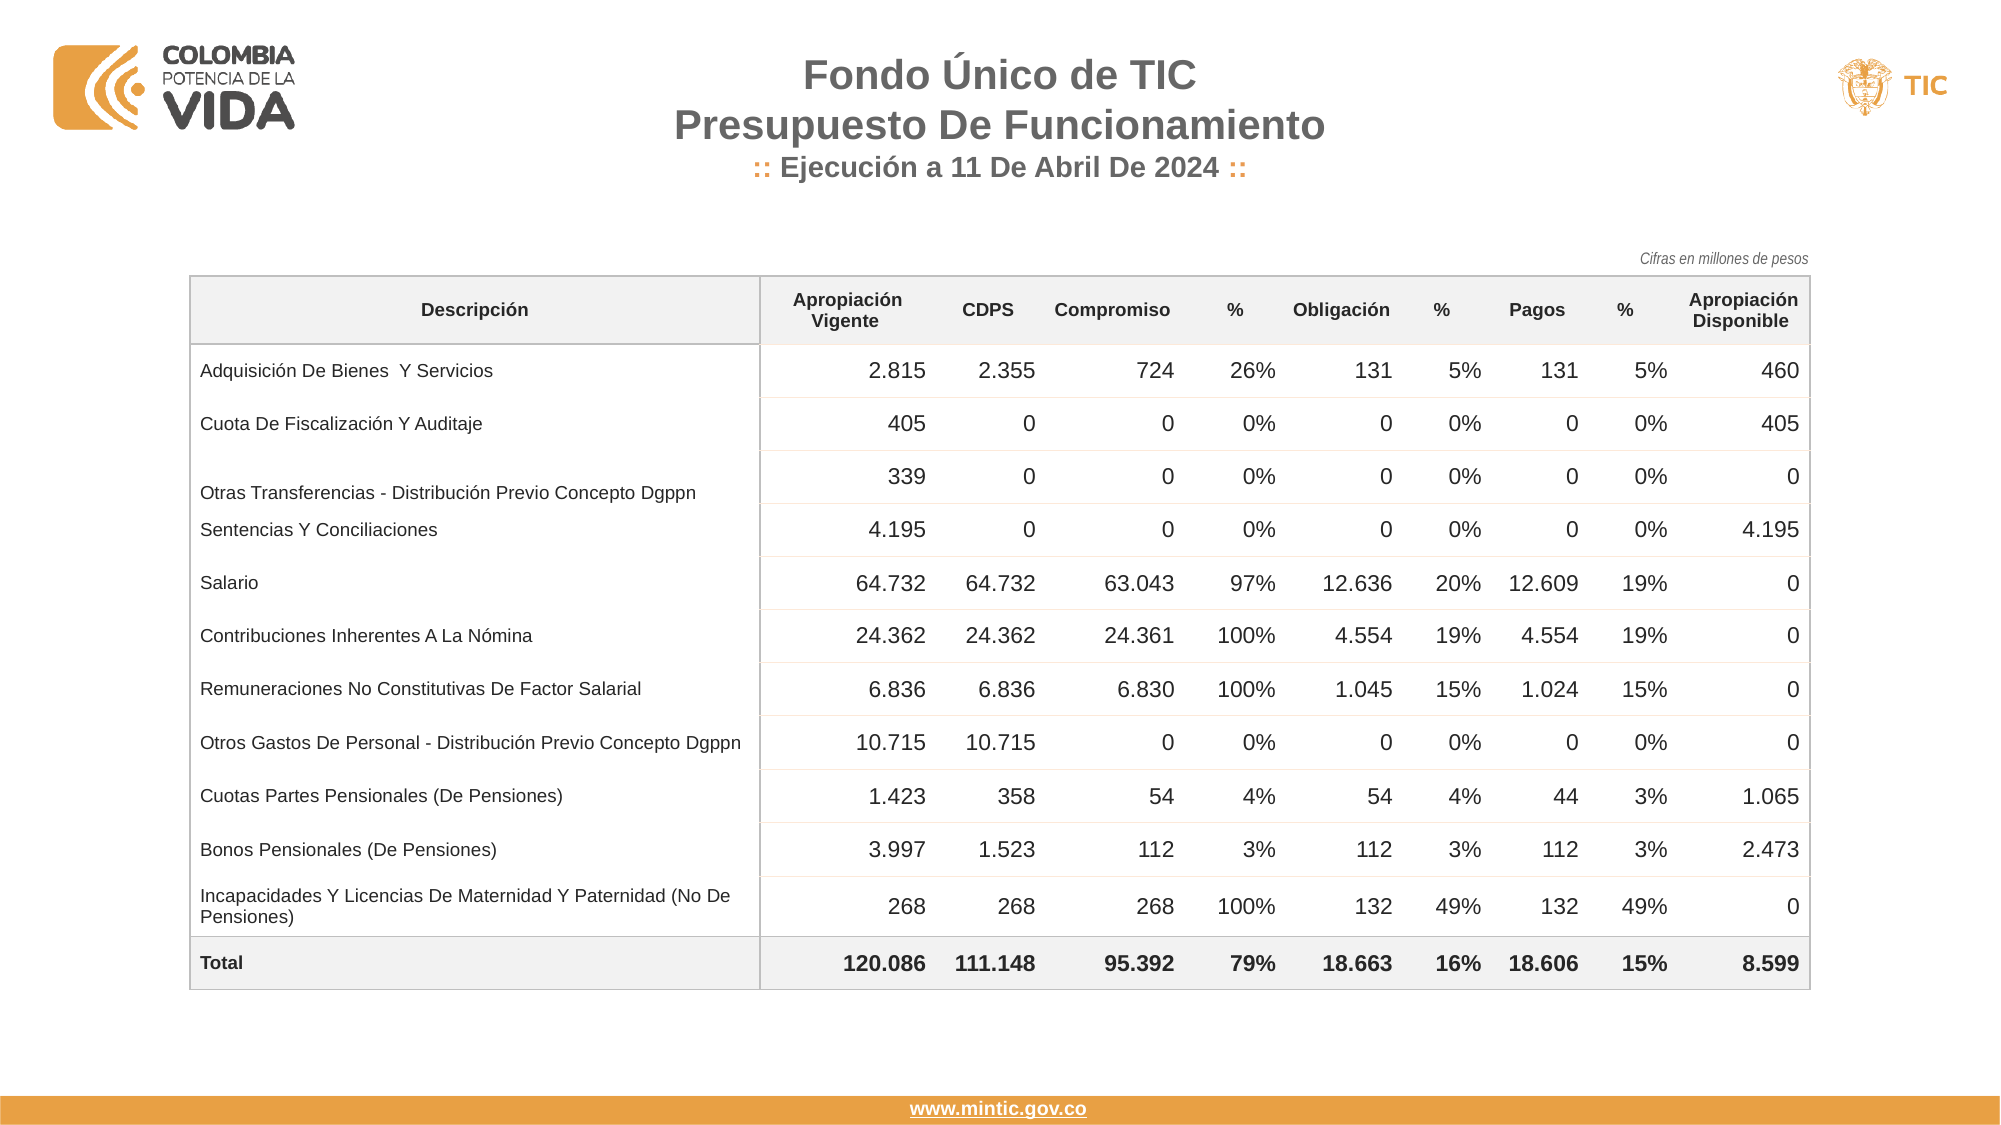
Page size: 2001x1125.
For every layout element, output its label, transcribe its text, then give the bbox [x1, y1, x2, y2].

table_header Apropiación Disponible [1678, 277, 1809, 344]
table_header CDPS [936, 277, 1046, 344]
table_cell 0% [1589, 504, 1678, 556]
table_cell 0 [1046, 504, 1185, 556]
table_cell 3% [1403, 823, 1492, 876]
table_cell Total [191, 937, 759, 989]
table_header % [1185, 277, 1286, 344]
table_cell 0 [1286, 451, 1403, 503]
table_cell 64.732 [761, 557, 936, 609]
table_cell 4.554 [1286, 610, 1403, 662]
table_cell Bonos Pensionales (De Pensiones) [191, 823, 759, 876]
table_cell 0 [1678, 663, 1809, 715]
table_cell 405 [1678, 398, 1809, 450]
table_cell Cuotas Partes Pensionales (De Pensiones) [191, 770, 759, 823]
table_cell Cuota De Fiscalización Y Auditaje [191, 397, 759, 450]
table_cell 97% [1185, 557, 1286, 609]
table_cell 26% [1185, 345, 1286, 397]
table_cell 0 [1492, 398, 1589, 450]
table_cell 131 [1492, 345, 1589, 397]
table_header % [1403, 277, 1492, 344]
table_cell 63.043 [1046, 557, 1185, 609]
table_cell Salario [191, 556, 759, 610]
table_cell 4% [1185, 770, 1286, 822]
table_cell 0 [1678, 877, 1809, 936]
table_cell 268 [936, 877, 1046, 936]
table_cell 19% [1403, 610, 1492, 662]
table_cell 0 [1046, 398, 1185, 450]
table_cell 12.636 [1286, 557, 1403, 609]
picture [0, 0, 2001, 1125]
table_cell 0% [1185, 504, 1286, 556]
table_cell Remuneraciones No Constitutivas De Factor Salarial [191, 663, 759, 716]
table_cell 64.732 [936, 557, 1046, 609]
table_cell 2.355 [936, 345, 1046, 397]
table_cell 20% [1403, 557, 1492, 609]
text_box Cifras en millones de pesos [1468, 241, 1824, 276]
table_cell 0 [1678, 557, 1809, 609]
table_cell 0% [1589, 398, 1678, 450]
table_header Obligación [1286, 277, 1403, 344]
table_cell 0% [1403, 398, 1492, 450]
table_cell 132 [1286, 877, 1403, 936]
table_cell 0 [1286, 398, 1403, 450]
table_cell 3% [1589, 823, 1678, 876]
table_cell 132 [1492, 877, 1589, 936]
table_cell 24.361 [1046, 610, 1185, 662]
table_cell 3% [1185, 823, 1286, 876]
table_cell 15% [1589, 663, 1678, 715]
text_box www.mintic.gov.co [908, 1094, 1092, 1120]
table_cell 0% [1589, 451, 1678, 503]
table_cell 1.423 [761, 770, 936, 822]
table_cell 0 [1286, 504, 1403, 556]
table_cell 10.715 [761, 716, 936, 769]
table_cell 0 [1492, 716, 1589, 769]
table_cell 4.195 [761, 504, 936, 556]
table_cell 15% [1403, 663, 1492, 715]
table_cell 0 [936, 504, 1046, 556]
table_cell 24.362 [936, 610, 1046, 662]
table_cell 112 [1492, 823, 1589, 876]
table_cell 5% [1589, 345, 1678, 397]
table_cell 6.836 [936, 663, 1046, 715]
table_cell 2.815 [761, 345, 936, 397]
table_cell 358 [936, 770, 1046, 822]
table_cell 0 [1286, 716, 1403, 769]
table_cell Sentencias Y Conciliaciones [191, 503, 759, 556]
table_cell Contribuciones Inherentes A La Nómina [191, 610, 759, 663]
table_cell 0 [936, 451, 1046, 503]
table_cell 1.024 [1492, 663, 1589, 715]
table_cell 112 [1046, 823, 1185, 876]
table_cell 3% [1589, 770, 1678, 822]
table_cell 120.086 [761, 937, 936, 989]
table_cell 6.830 [1046, 663, 1185, 715]
table_cell 0% [1185, 716, 1286, 769]
table_cell Adquisición De Bienes Y Servicios [191, 345, 759, 397]
table_cell 2.473 [1678, 823, 1809, 876]
table_header Descripción [191, 277, 759, 343]
table_cell 0% [1403, 451, 1492, 503]
table_cell 0% [1403, 716, 1492, 769]
table_cell 79% [1185, 937, 1286, 989]
table_cell 0 [1492, 504, 1589, 556]
table_cell 54 [1046, 770, 1185, 822]
table_header Pagos [1492, 277, 1589, 344]
table_cell 0 [1678, 610, 1809, 662]
table_cell 18.663 [1286, 937, 1403, 989]
table_cell 6.836 [761, 663, 936, 715]
table_cell 4% [1403, 770, 1492, 822]
table_cell 0 [1046, 716, 1185, 769]
table_header % [1589, 277, 1678, 344]
table_cell 0 [1678, 716, 1809, 769]
table_header Compromiso [1046, 277, 1185, 344]
table_cell 19% [1589, 557, 1678, 609]
table_cell 1.045 [1286, 663, 1403, 715]
table_cell 100% [1185, 663, 1286, 715]
table_cell 1.065 [1678, 770, 1809, 822]
table_cell 4.195 [1678, 504, 1809, 556]
table_cell 268 [1046, 877, 1185, 936]
table_cell 0% [1185, 398, 1286, 450]
table_cell 100% [1185, 877, 1286, 936]
table_cell 724 [1046, 345, 1185, 397]
table_cell 100% [1185, 610, 1286, 662]
table_cell 18.606 [1492, 937, 1589, 989]
table_cell 268 [761, 877, 936, 936]
text_box Fondo Único de TIC Presupuesto De Funcionamiento :: Ejecución a 11 De Abril De 2024 :: [382, 40, 1618, 191]
table_cell 0 [1046, 451, 1185, 503]
table_cell Otros Gastos De Personal - Distribución Previo Concepto Dgppn [191, 716, 759, 770]
table_cell 44 [1492, 770, 1589, 822]
table_cell 12.609 [1492, 557, 1589, 609]
table_cell 49% [1589, 877, 1678, 936]
table_cell 0% [1403, 504, 1492, 556]
table_cell Incapacidades Y Licencias De Maternidad Y Paternidad (No De Pensiones) [191, 876, 759, 936]
table_cell 0 [1492, 451, 1589, 503]
table_cell 0 [1678, 451, 1809, 503]
table_header Apropiación Vigente [761, 277, 936, 344]
table_cell 95.392 [1046, 937, 1185, 989]
table_cell 10.715 [936, 716, 1046, 769]
table_cell 5% [1403, 345, 1492, 397]
table_cell 15% [1589, 937, 1678, 989]
table_cell 3.997 [761, 823, 936, 876]
table_cell 16% [1403, 937, 1492, 989]
table_cell 24.362 [761, 610, 936, 662]
table_cell 405 [761, 398, 936, 450]
table_cell 339 [761, 451, 936, 503]
table_cell 460 [1678, 345, 1809, 397]
table_cell 1.523 [936, 823, 1046, 876]
table_cell 0 [936, 398, 1046, 450]
table_cell 0% [1589, 716, 1678, 769]
table_cell 54 [1286, 770, 1403, 822]
table_cell 111.148 [936, 937, 1046, 989]
table_cell 8.599 [1678, 937, 1809, 989]
table_cell 19% [1589, 610, 1678, 662]
table_cell 49% [1403, 877, 1492, 936]
table_cell 0% [1185, 451, 1286, 503]
table_cell 131 [1286, 345, 1403, 397]
table_cell Otras Transferencias - Distribución Previo Concepto Dgppn [191, 450, 759, 503]
table_cell 112 [1286, 823, 1403, 876]
table_cell 4.554 [1492, 610, 1589, 662]
